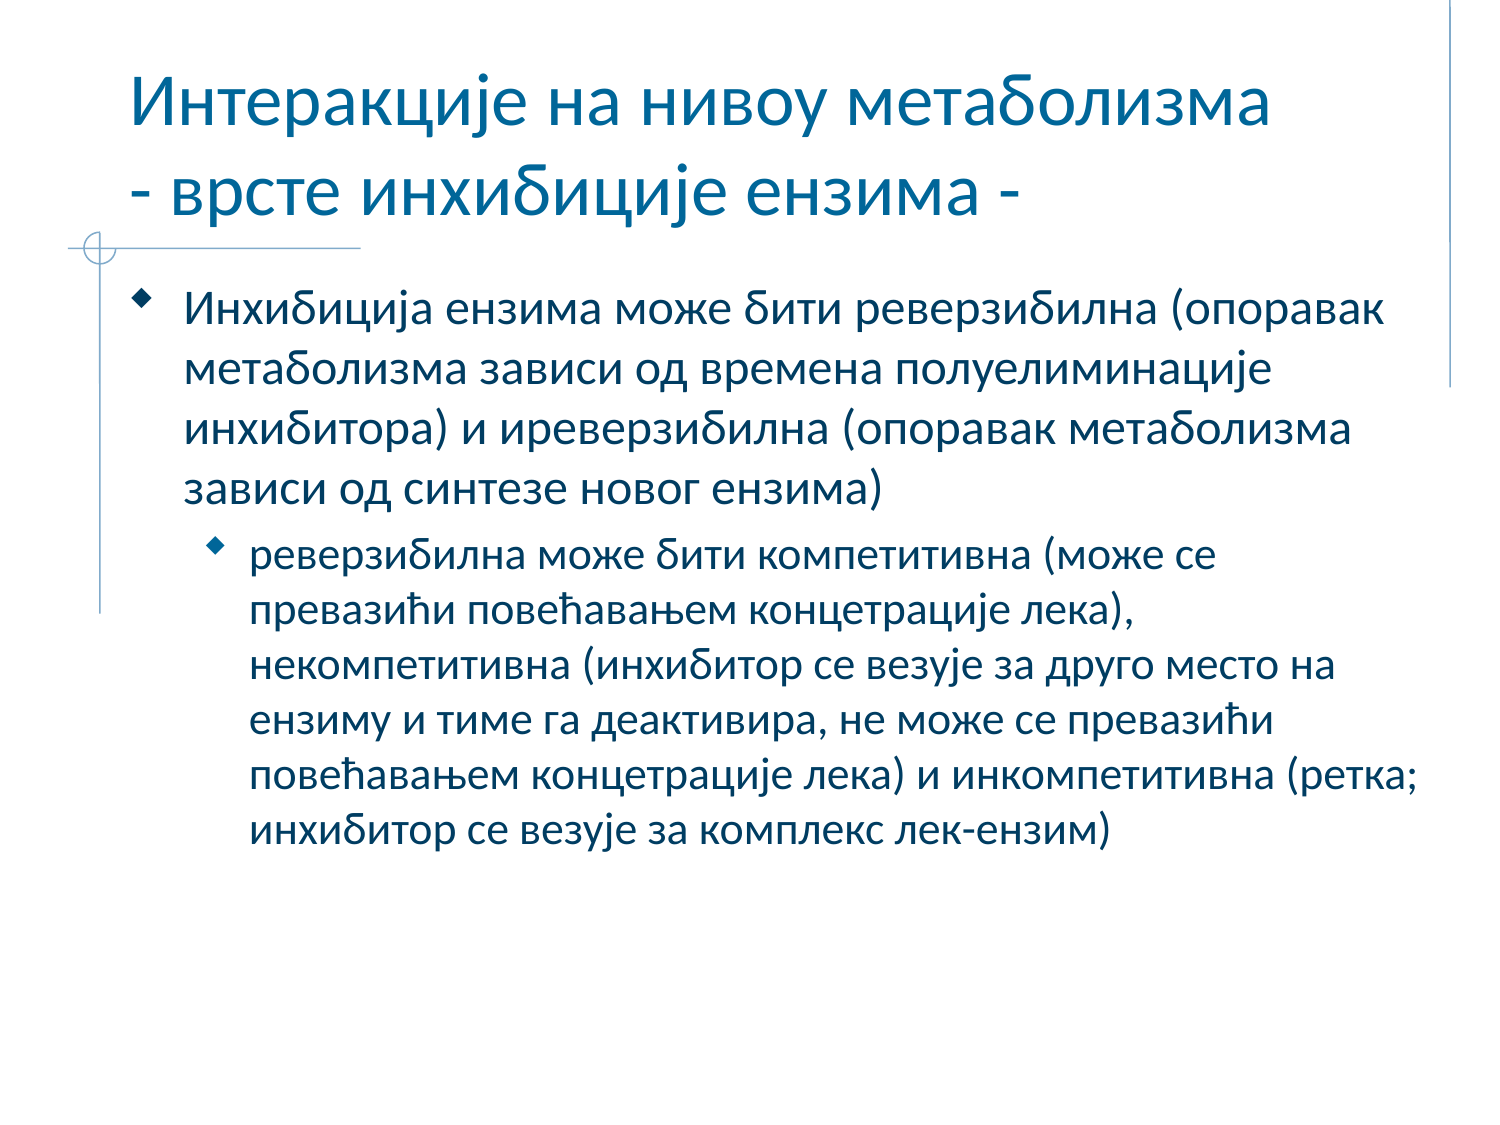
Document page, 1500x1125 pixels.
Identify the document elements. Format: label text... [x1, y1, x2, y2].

title Интеракције на нивоу метаболизма - врсте инхибиције ензима - [113, 49, 1436, 238]
list Инхибиција ензима може бити реверзибилна (опоравак метаболизма зависи од времена полуелиминације инхибитора) и иреверзибилна (опоравак метаболизма зависи од синтезе новог ензима) реверзибилна може бити компетитивна (може се превазићи повећавањем концетрације лека), некомпетитивна (инхибитор се везује за друго место на ензиму и тиме га деактивира, не може се превазићи повећавањем концетрације лека) и инкомпетитивна (ретка; инхибитор се везује за комплекс лек-ензим) [111, 266, 1436, 1047]
